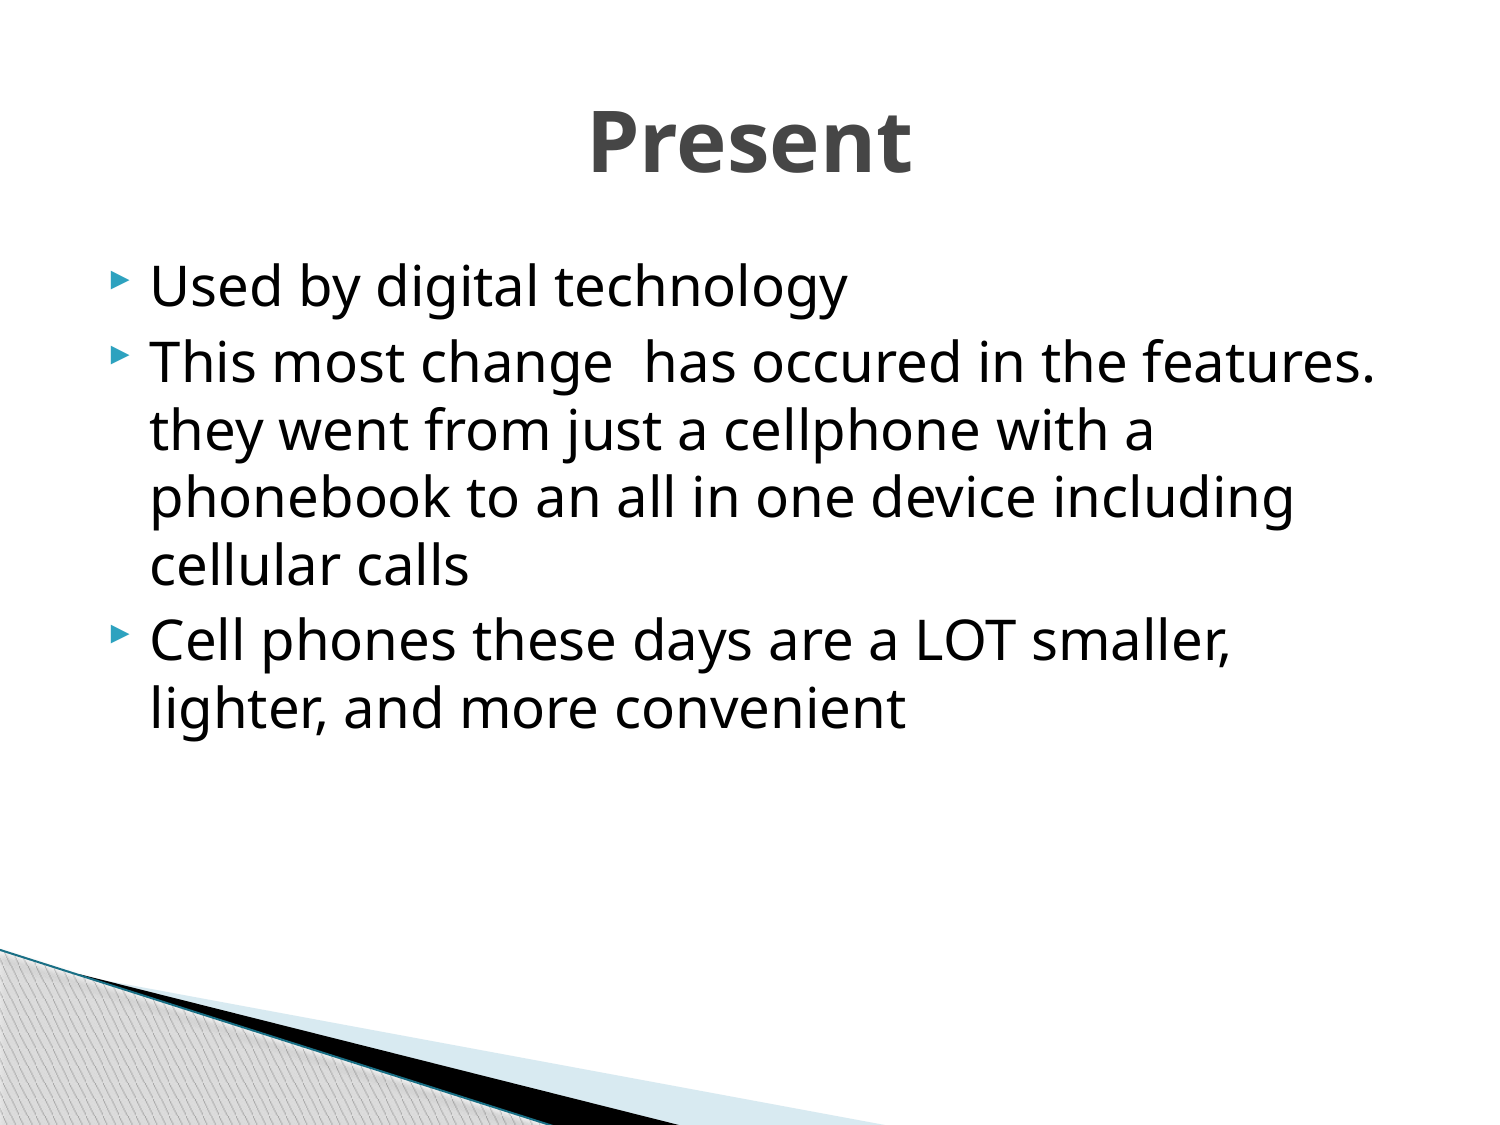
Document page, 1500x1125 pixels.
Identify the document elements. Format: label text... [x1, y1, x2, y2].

title Present [75, 45, 1425, 233]
list Used by digital technology This most change has occured in the features. they went from just a cellphone with a phonebook to an all in one device including cellular calls Cell phones these days are a LOT smaller, lighter, and more convenient [75, 243, 1425, 986]
